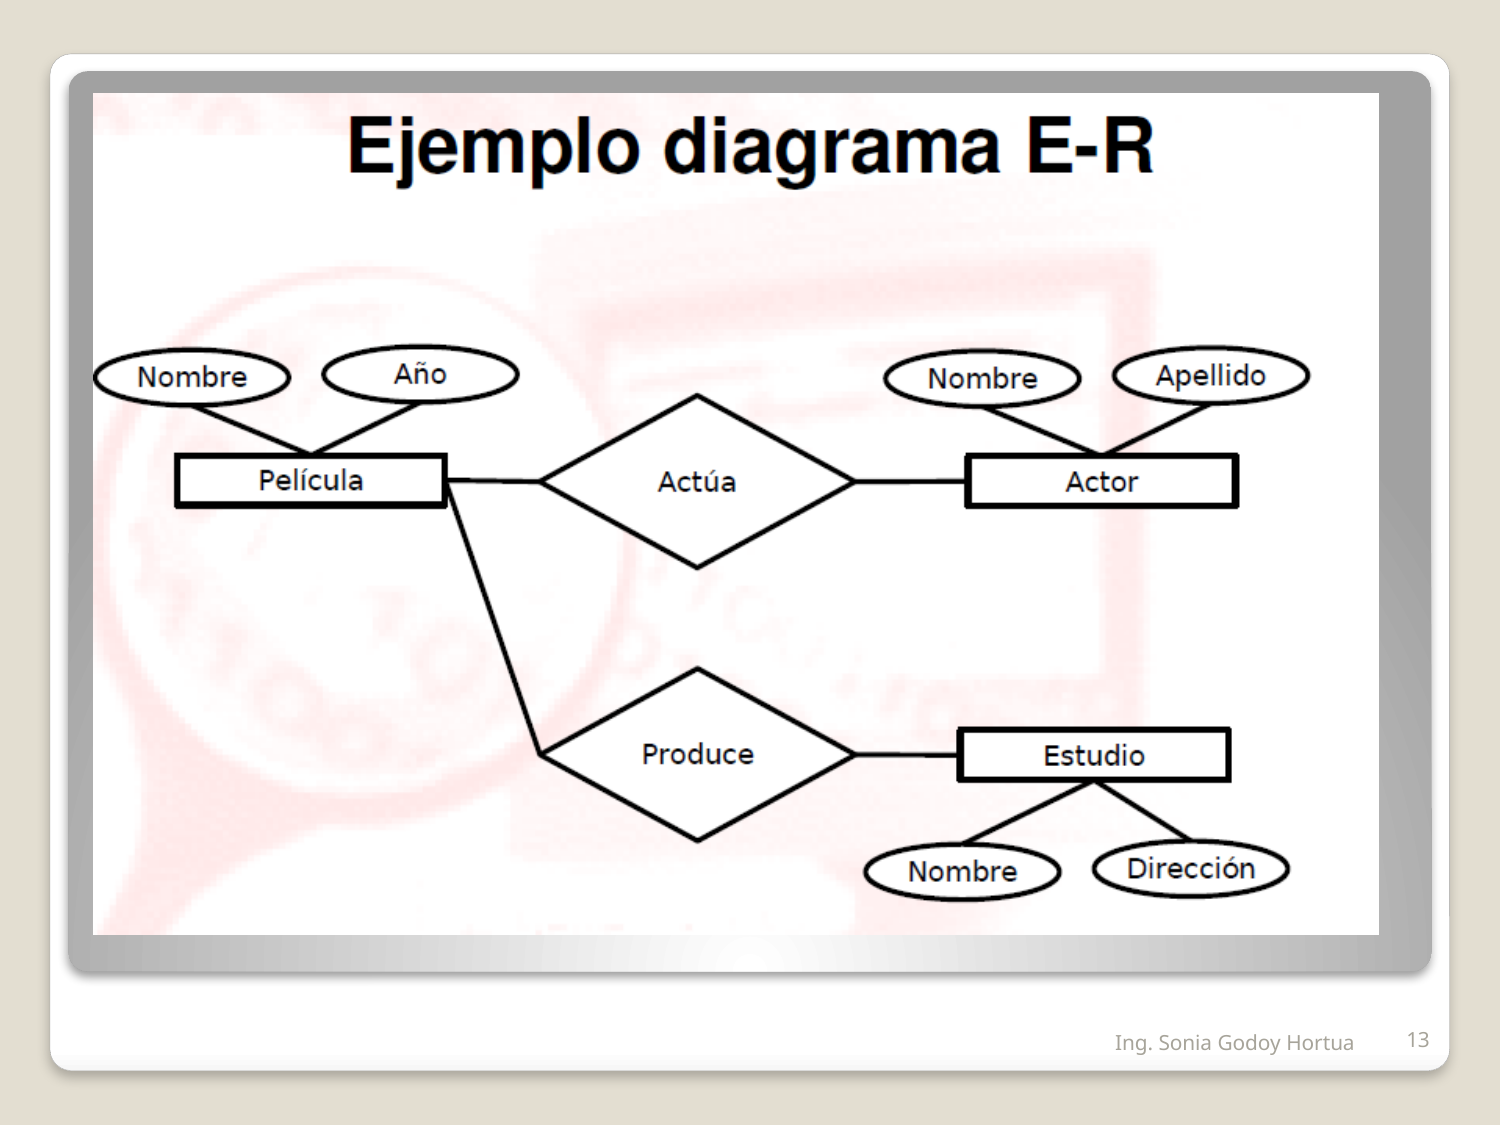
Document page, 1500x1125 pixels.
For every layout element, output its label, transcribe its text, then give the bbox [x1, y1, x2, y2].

picture [93, 93, 1379, 935]
slide_number 13 [1369, 1002, 1445, 1063]
footer Ing. Sonia Godoy Hortua [994, 1002, 1369, 1063]
